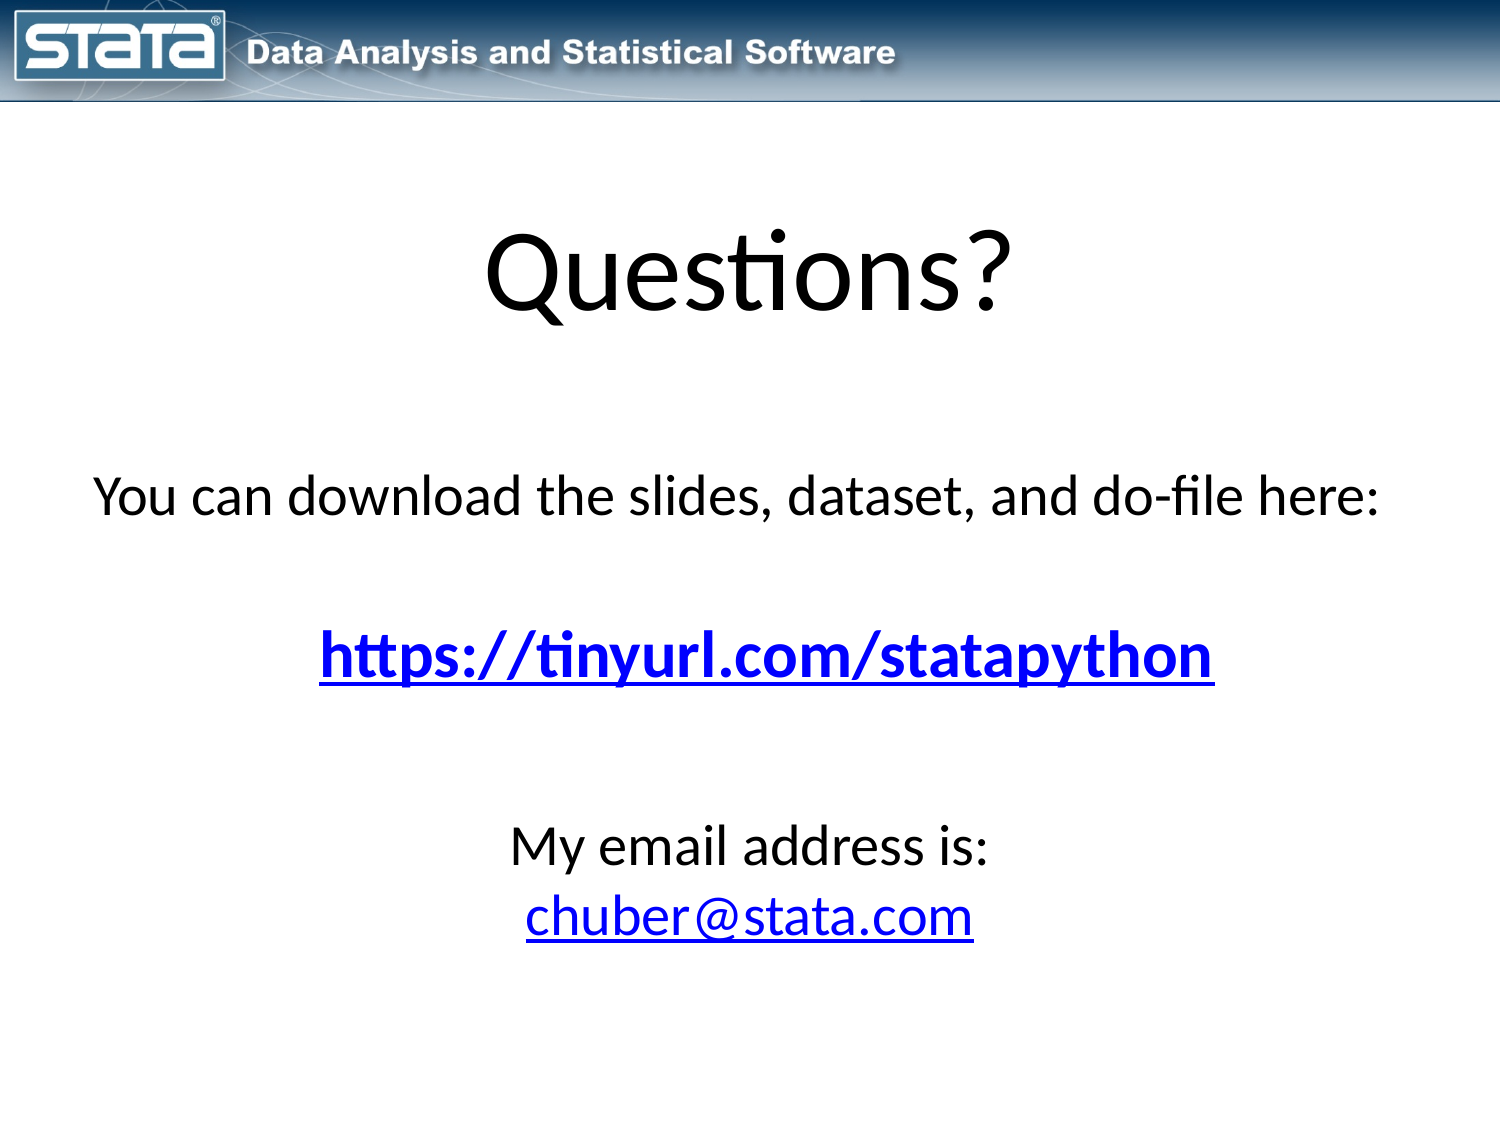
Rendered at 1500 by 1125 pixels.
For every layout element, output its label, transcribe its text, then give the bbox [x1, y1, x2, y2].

picture [0, 0, 1500, 102]
list Questions? [0, 185, 1500, 342]
text_box My email address is: chuber@stata.com [0, 799, 1500, 955]
text_box You can download the slides, dataset, and do-file here: [0, 450, 1488, 535]
text_box https://tinyurl.com/statapython [304, 603, 1230, 699]
